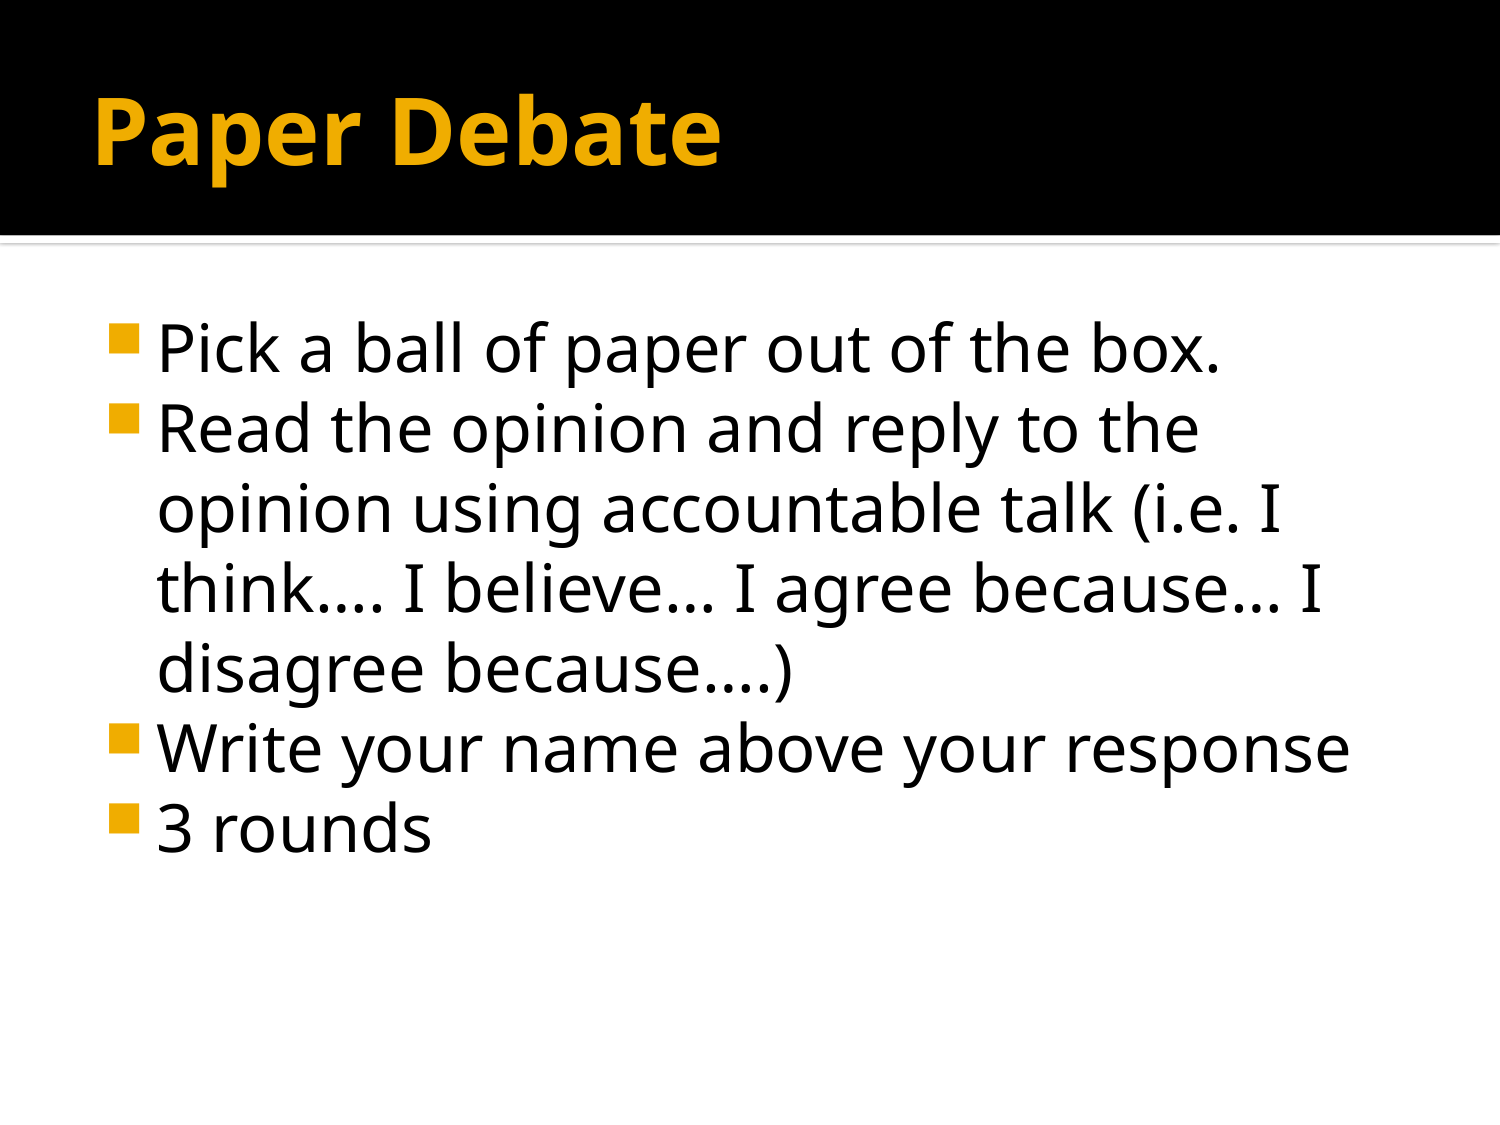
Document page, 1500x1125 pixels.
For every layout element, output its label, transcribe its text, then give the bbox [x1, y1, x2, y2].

title Paper Debate [75, 25, 1425, 231]
list Pick a ball of paper out of the box. Read the opinion and reply to the opinion using accountable talk (i.e. I think…. I believe… I agree because… I disagree because….) Write your name above your response 3 rounds [75, 291, 1425, 1050]
